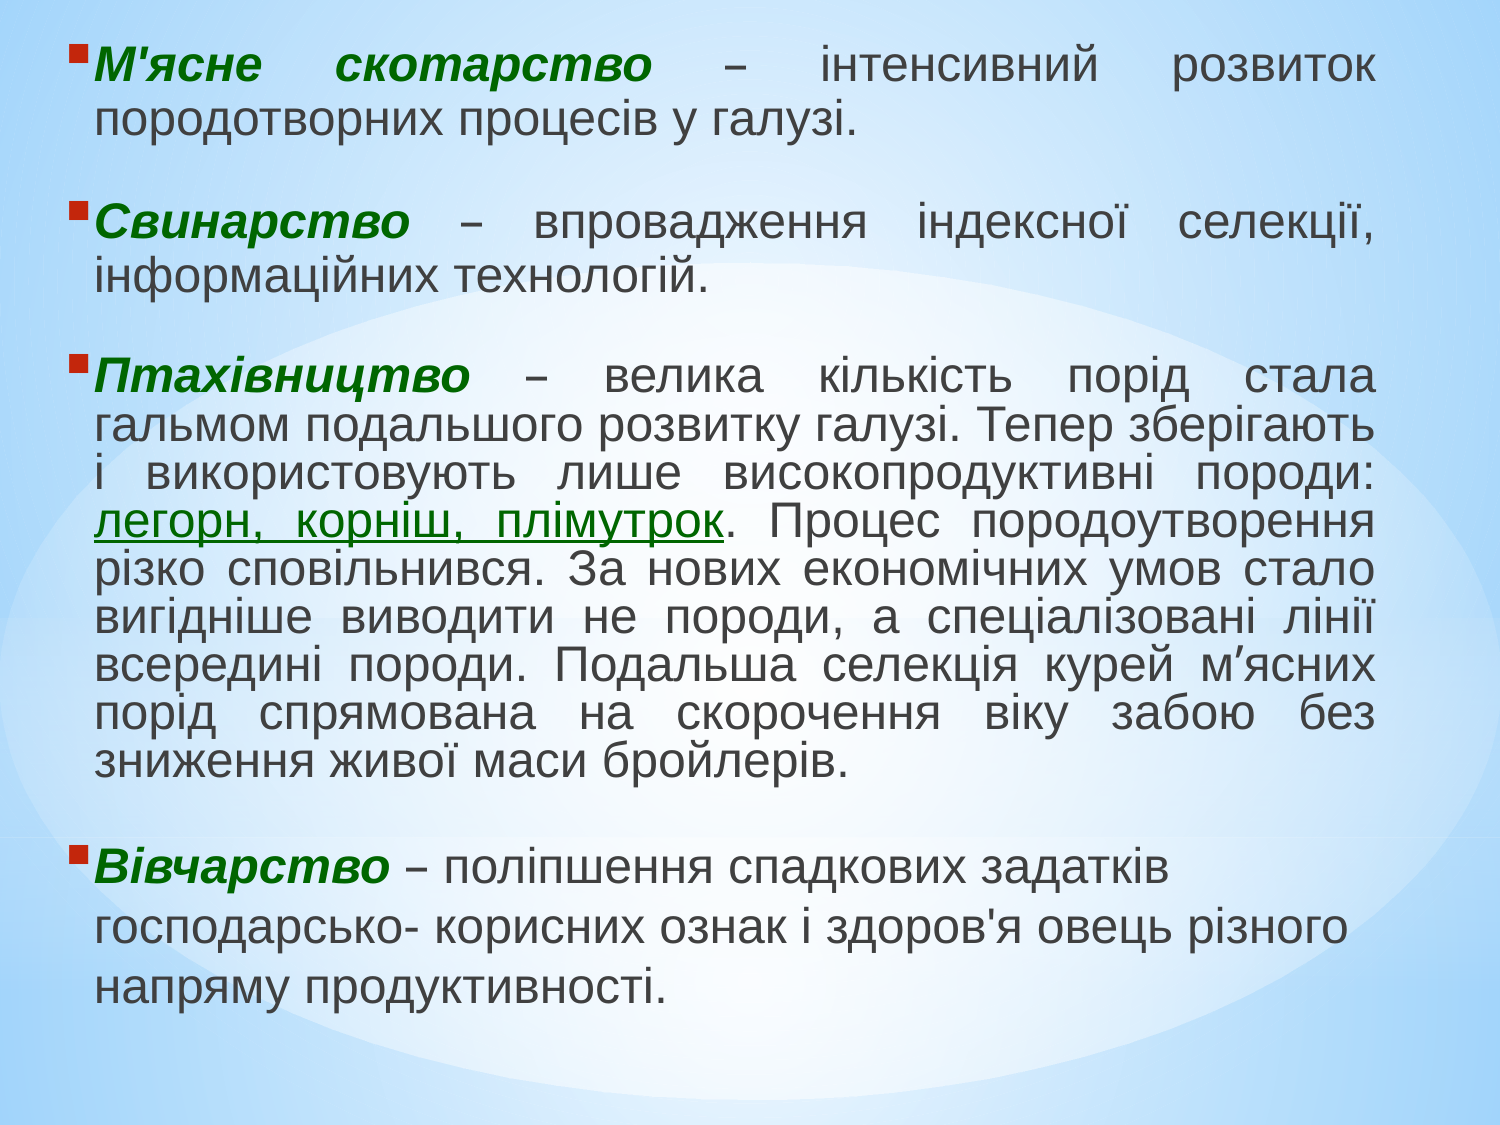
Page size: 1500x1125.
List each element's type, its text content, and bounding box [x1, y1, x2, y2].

list М'ясне скотарство – інтенсивний розвиток породотворних процесів у галузі. Свинарство – впровадження індексної селекції, інформаційних технологій. Птахівництво – велика кількість порід стала гальмом подальшого розвитку галузі. Тепер зберігають і використовують лише високопродуктивні породи: легорн, корніш, плімутрок. Процес породоутворення різко сповільнився. За нових економічних умов стало вигідніше виводити не породи, а спеціалізовані лінії всередині породи. Подальша селекція курей м’ясних порід спрямована на скорочення віку забою без зниження живої маси бройлерів. Вівчарство – поліпшення спадкових задатків господарсько- корисних ознак і здоров'я овець різного напряму продуктивності. [41, 31, 1392, 1083]
